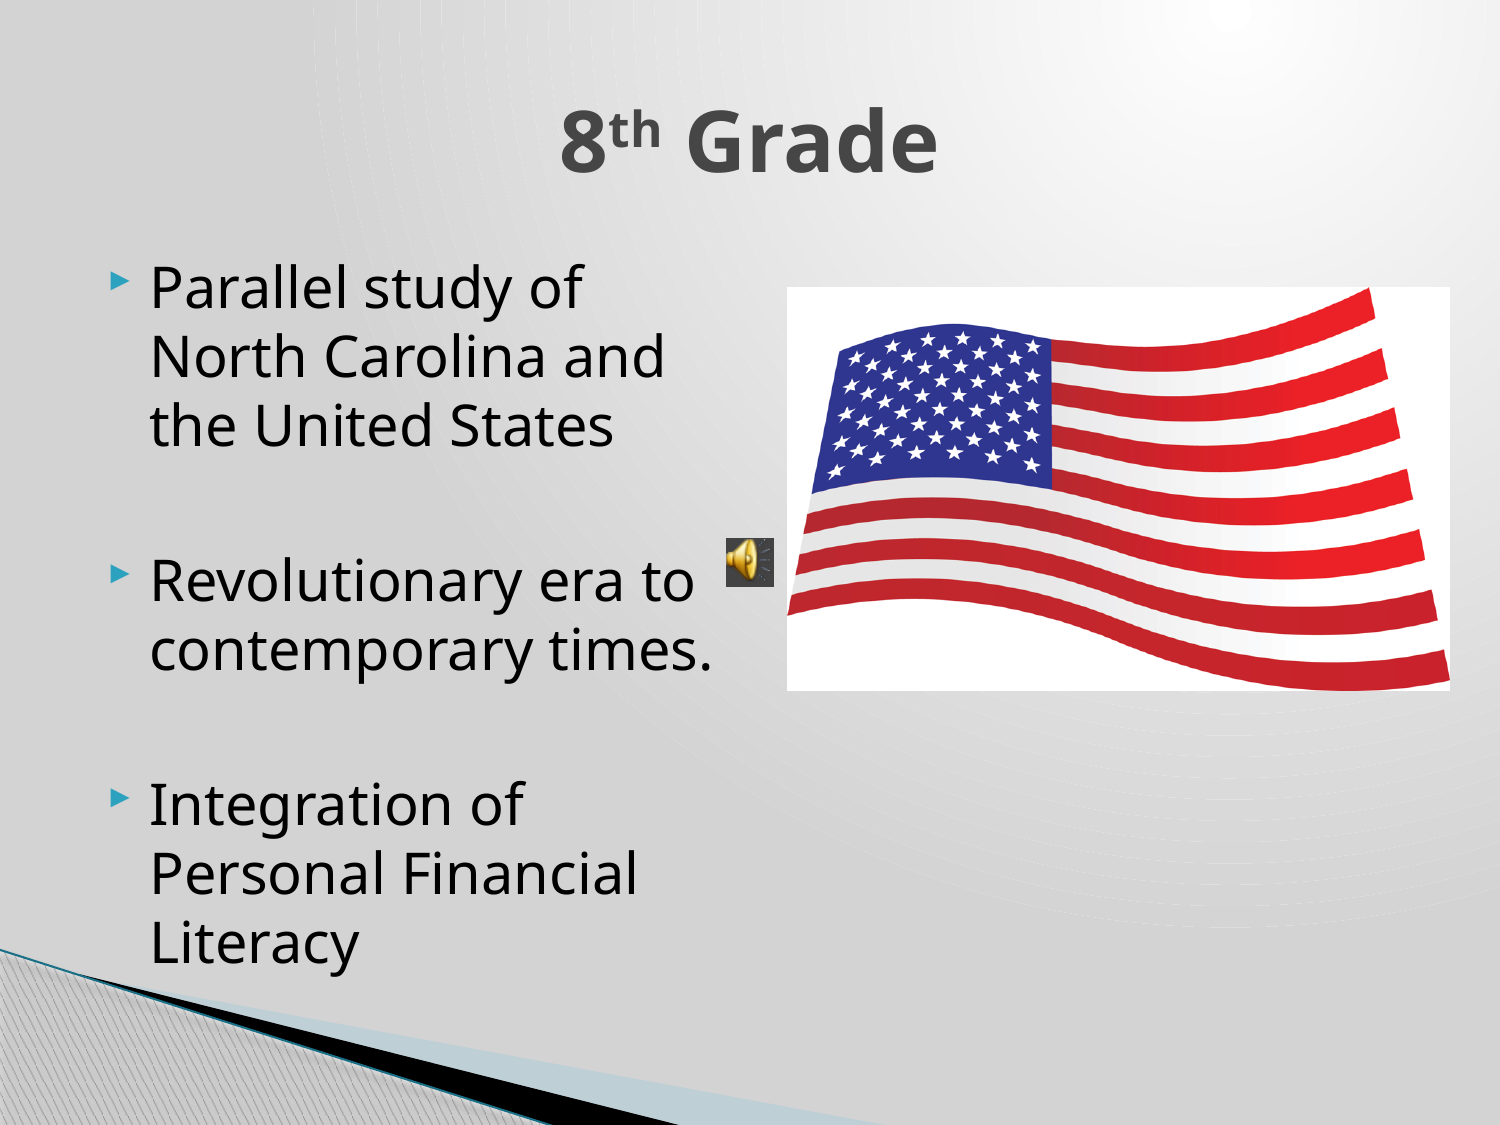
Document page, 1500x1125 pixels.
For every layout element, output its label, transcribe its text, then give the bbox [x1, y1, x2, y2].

title 8th Grade [75, 45, 1425, 233]
picture [724, 537, 776, 588]
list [787, 287, 1451, 692]
list Parallel study of North Carolina and the United States Revolutionary era to contemporary times. Integration of Personal Financial Literacy [75, 243, 738, 986]
